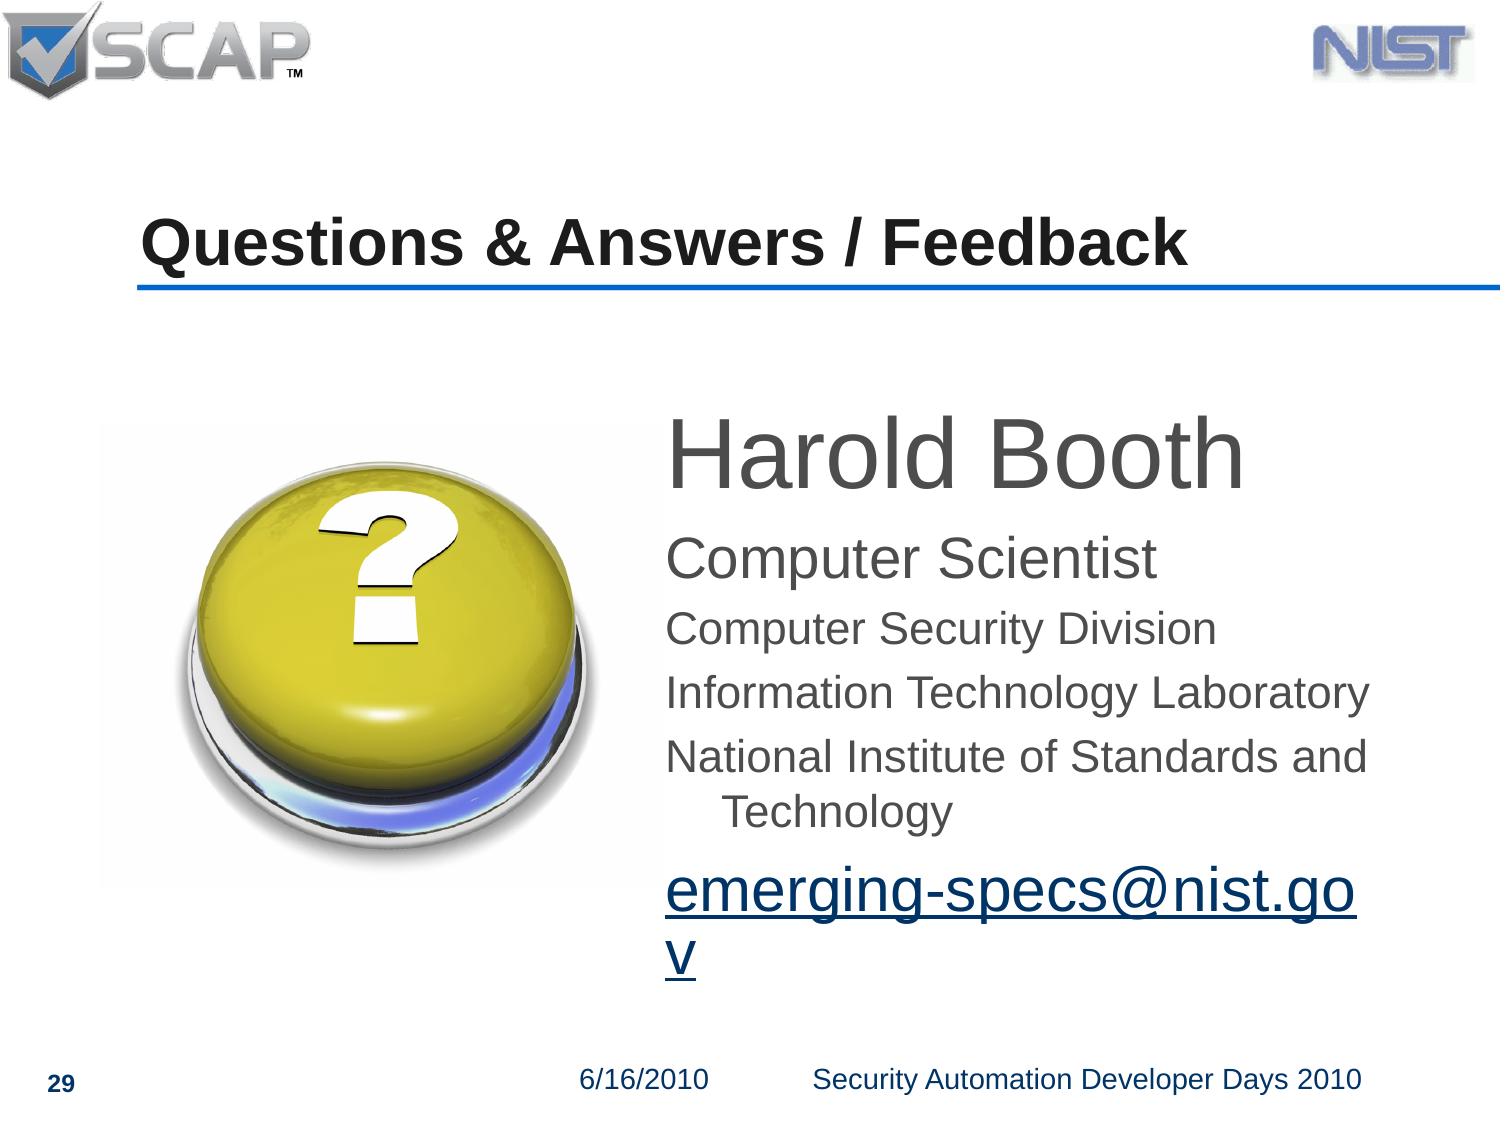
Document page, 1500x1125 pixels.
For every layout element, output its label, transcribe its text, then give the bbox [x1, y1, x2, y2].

footer Security Automation Developer Days 2010 [749, 1024, 1426, 1104]
slide_number 29 [13, 1024, 110, 1106]
picture [1312, 24, 1475, 83]
list Harold Booth Computer Scientist Computer Security Division Information Technology Laboratory National Institute of Standards and Technology emerging-specs@nist.gov [649, 287, 1400, 1026]
picture [99, 424, 649, 889]
title Questions & Answers / Feedback [124, 99, 1426, 288]
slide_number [374, 1024, 725, 1104]
picture [0, 0, 313, 103]
